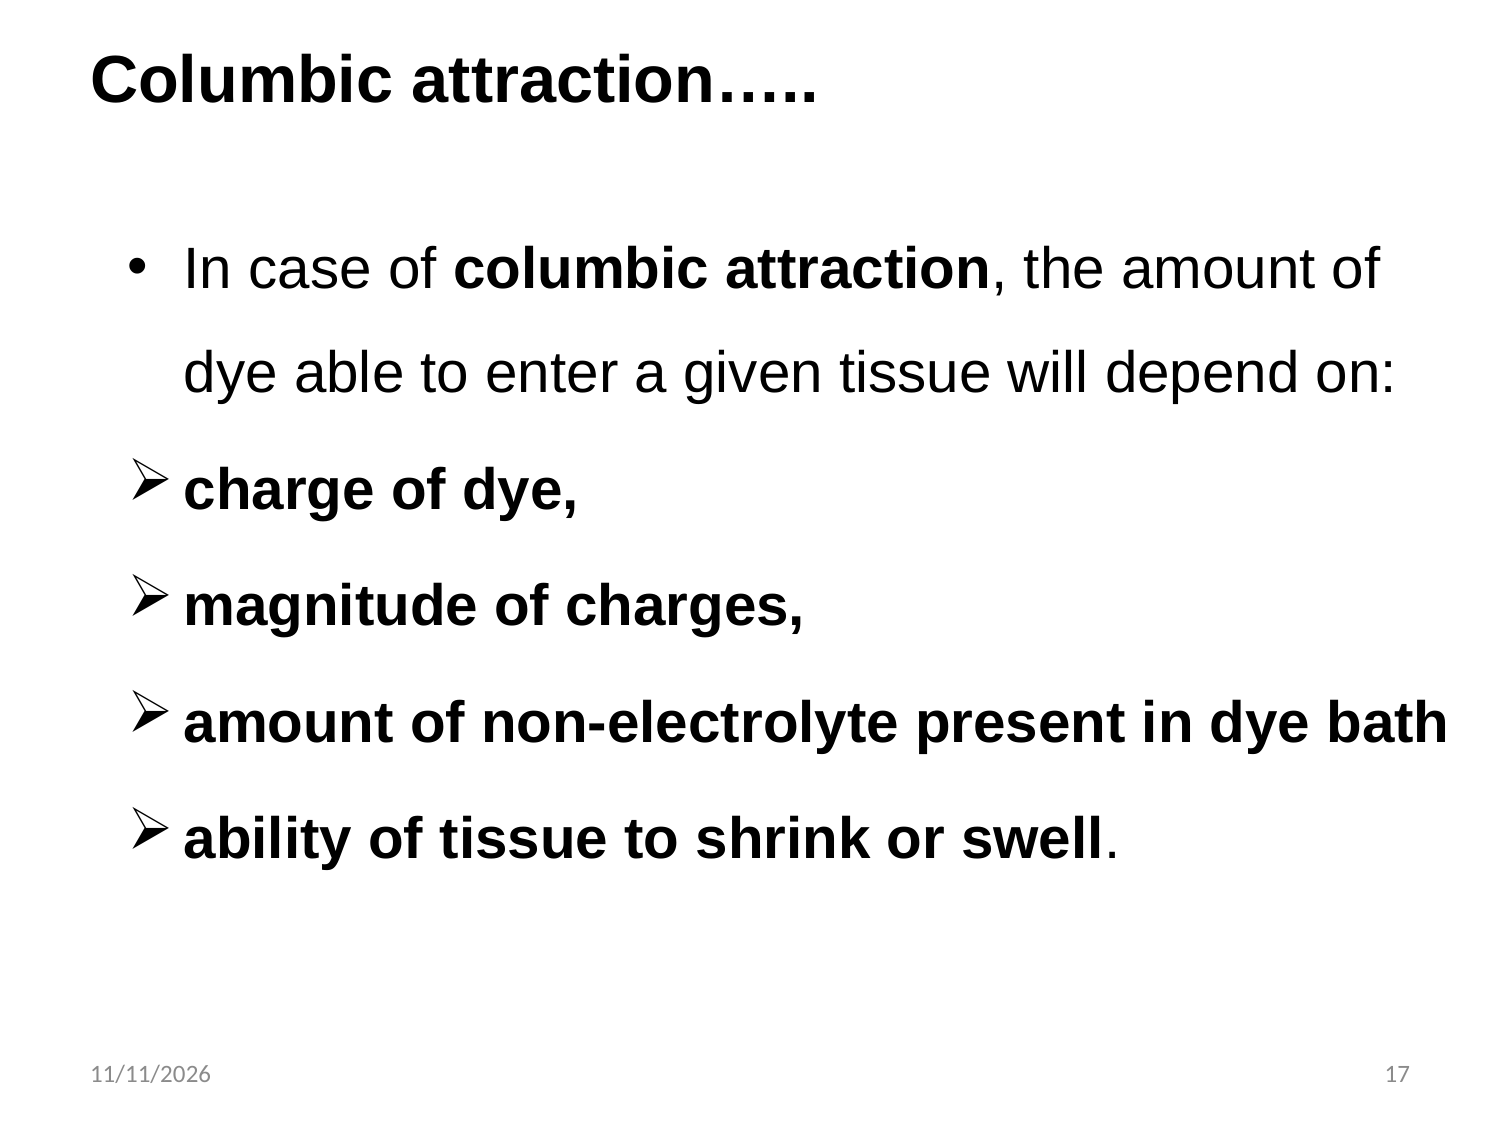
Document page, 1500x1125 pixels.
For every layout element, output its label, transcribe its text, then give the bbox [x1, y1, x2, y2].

title Columbic attraction….. [75, 45, 1425, 188]
list In case of columbic attraction, the amount of dye able to enter a given tissue will depend on: charge of dye, magnitude of charges, amount of non-electrolyte present in dye bath ability of tissue to shrink or swell. [112, 187, 1500, 930]
slide_number 17 [1074, 1042, 1425, 1103]
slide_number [75, 1042, 425, 1103]
